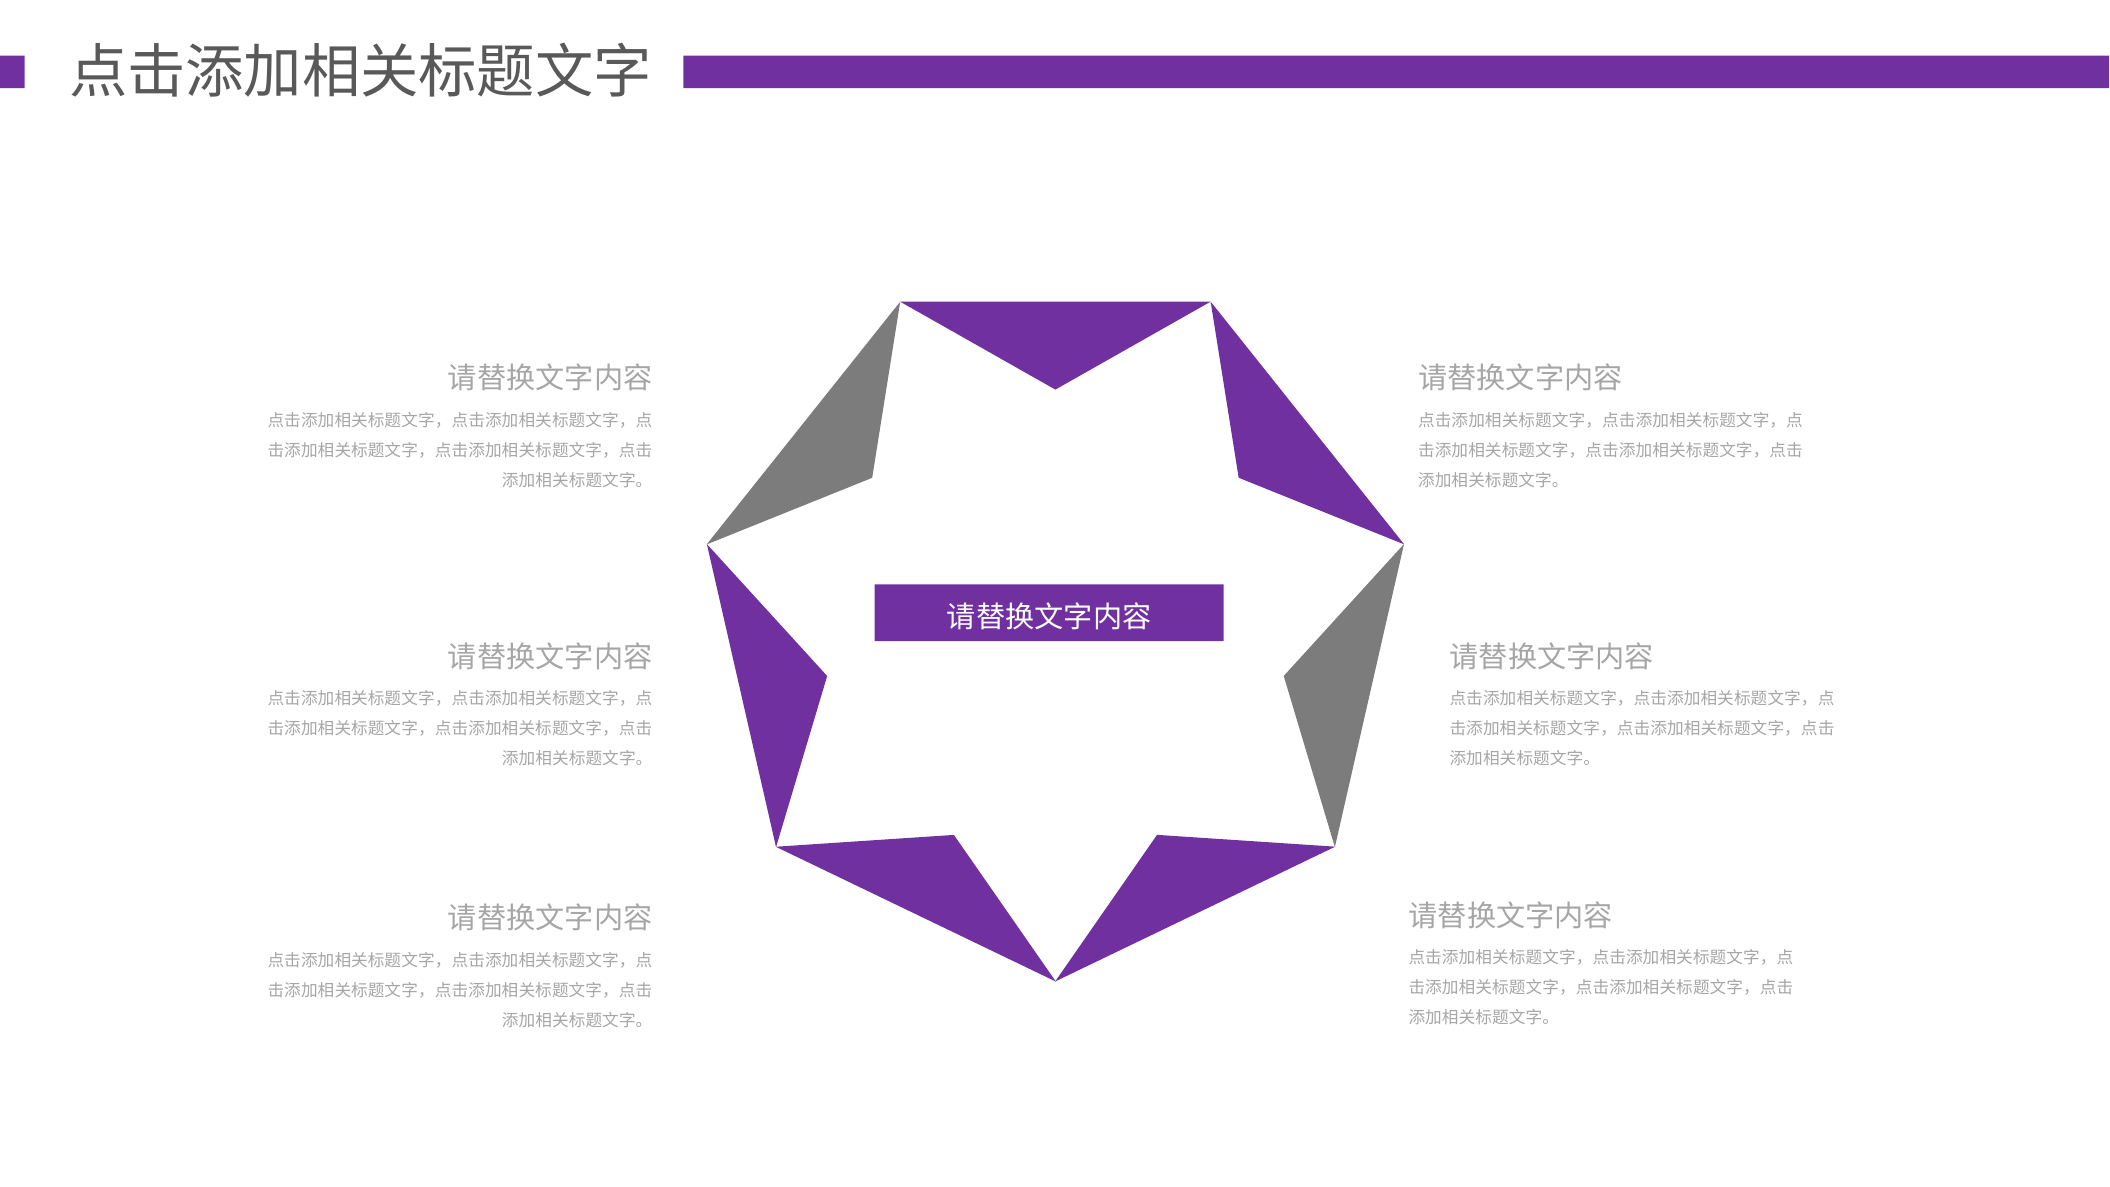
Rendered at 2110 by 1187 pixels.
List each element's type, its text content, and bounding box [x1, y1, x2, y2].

text_box 请替换文字内容 [269, 344, 669, 392]
text_box 请替换文字内容 [269, 884, 669, 931]
text_box 请替换文字内容 [1433, 622, 1833, 670]
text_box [740, 295, 1371, 919]
text_box 请替换文字内容 [1402, 344, 1802, 392]
text_box 点击添加相关标题文字，点击添加相关标题文字，点击添加相关标题文字，点击添加相关标题文字，点击添加相关标题文字。 [251, 392, 669, 498]
text_box 点击添加相关标题文字，点击添加相关标题文字，点击添加相关标题文字，点击添加相关标题文字，点击添加相关标题文字。 [251, 931, 669, 1038]
text_box 点击添加相关标题文字 [54, 26, 667, 112]
text_box 点击添加相关标题文字，点击添加相关标题文字，点击添加相关标题文字，点击添加相关标题文字，点击添加相关标题文字。 [1433, 670, 1858, 776]
text_box 点击添加相关标题文字，点击添加相关标题文字，点击添加相关标题文字，点击添加相关标题文字，点击添加相关标题文字。 [251, 670, 669, 776]
text_box 点击添加相关标题文字，点击添加相关标题文字，点击添加相关标题文字，点击添加相关标题文字，点击添加相关标题文字。 [1392, 929, 1817, 1035]
text_box 请替换文字内容 [269, 622, 669, 670]
text_box 请替换文字内容 [1392, 881, 1792, 929]
text_box 点击添加相关标题文字，点击添加相关标题文字，点击添加相关标题文字，点击添加相关标题文字，点击添加相关标题文字。 [1402, 392, 1827, 498]
